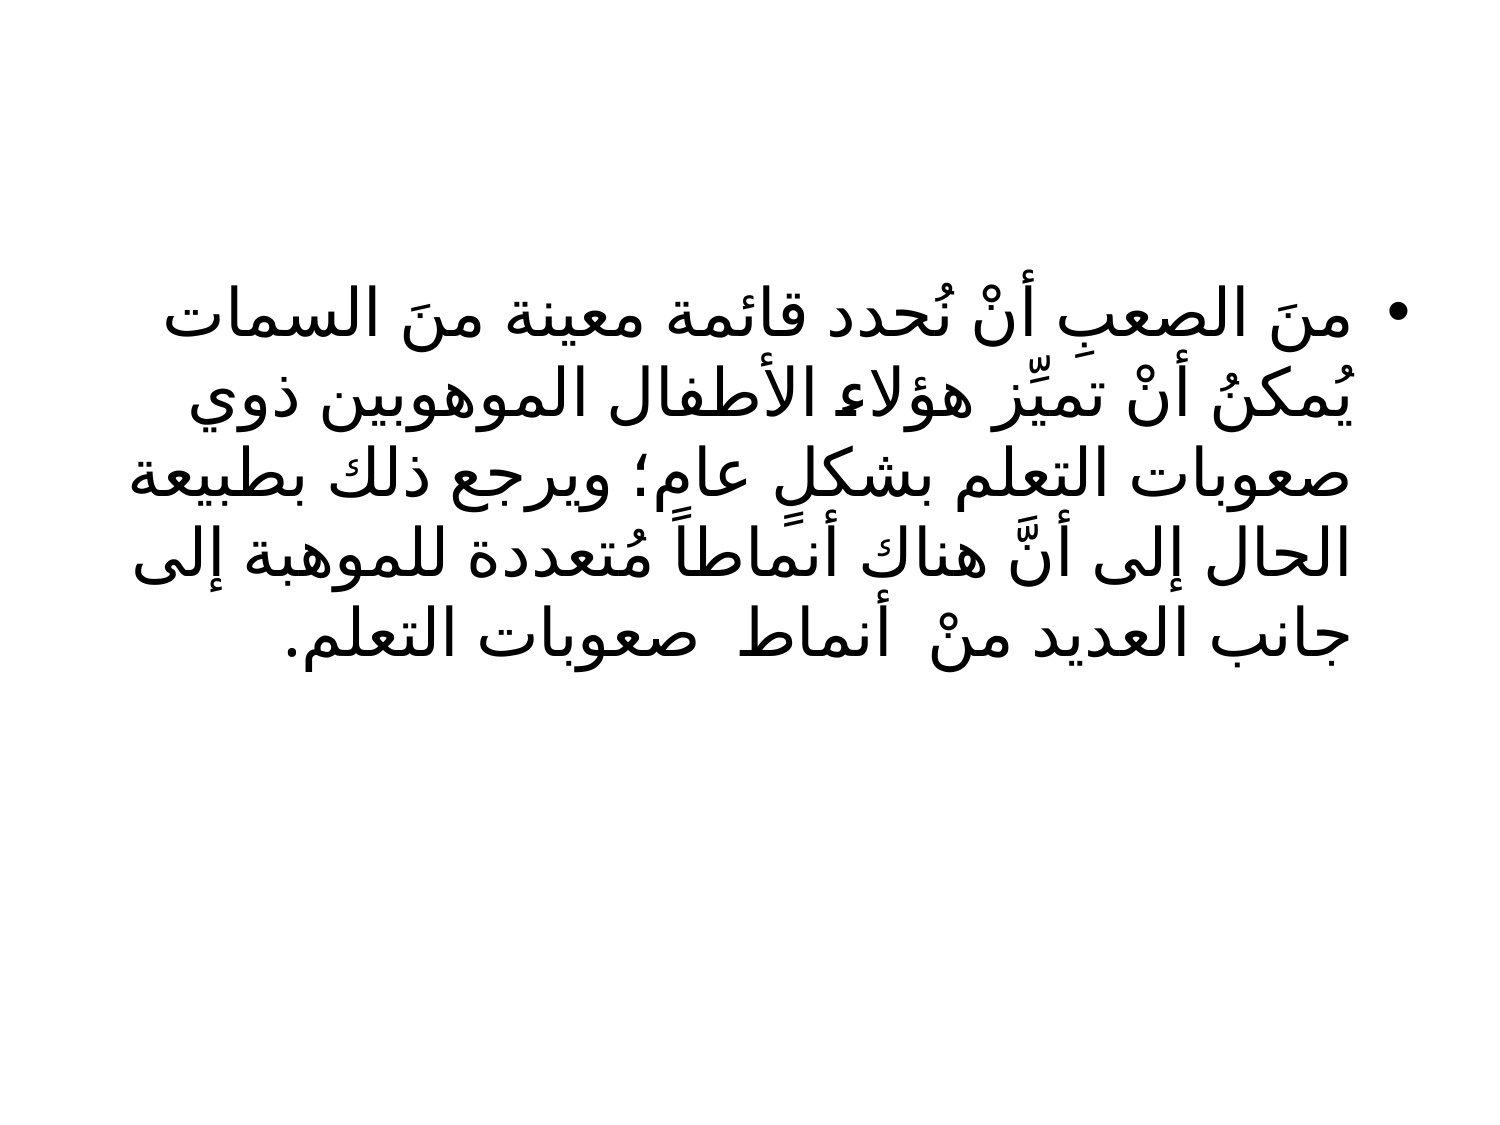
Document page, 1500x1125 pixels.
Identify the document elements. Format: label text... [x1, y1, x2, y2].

list منَ الصعبِ أنْ نُحدد قائمة معينة منَ السمات يُمكنُ أنْ تميِّز هؤلاء الأطفال الموهوبين ذوي صعوبات التعلم بشكلٍ عام؛ ويرجع ذلك بطبيعة الحال إلى أنَّ هناك أنماطاً مُتعددة للموهبة إلى جانب العديد منْ أنماط صعوبات التعلم. [75, 262, 1425, 1005]
